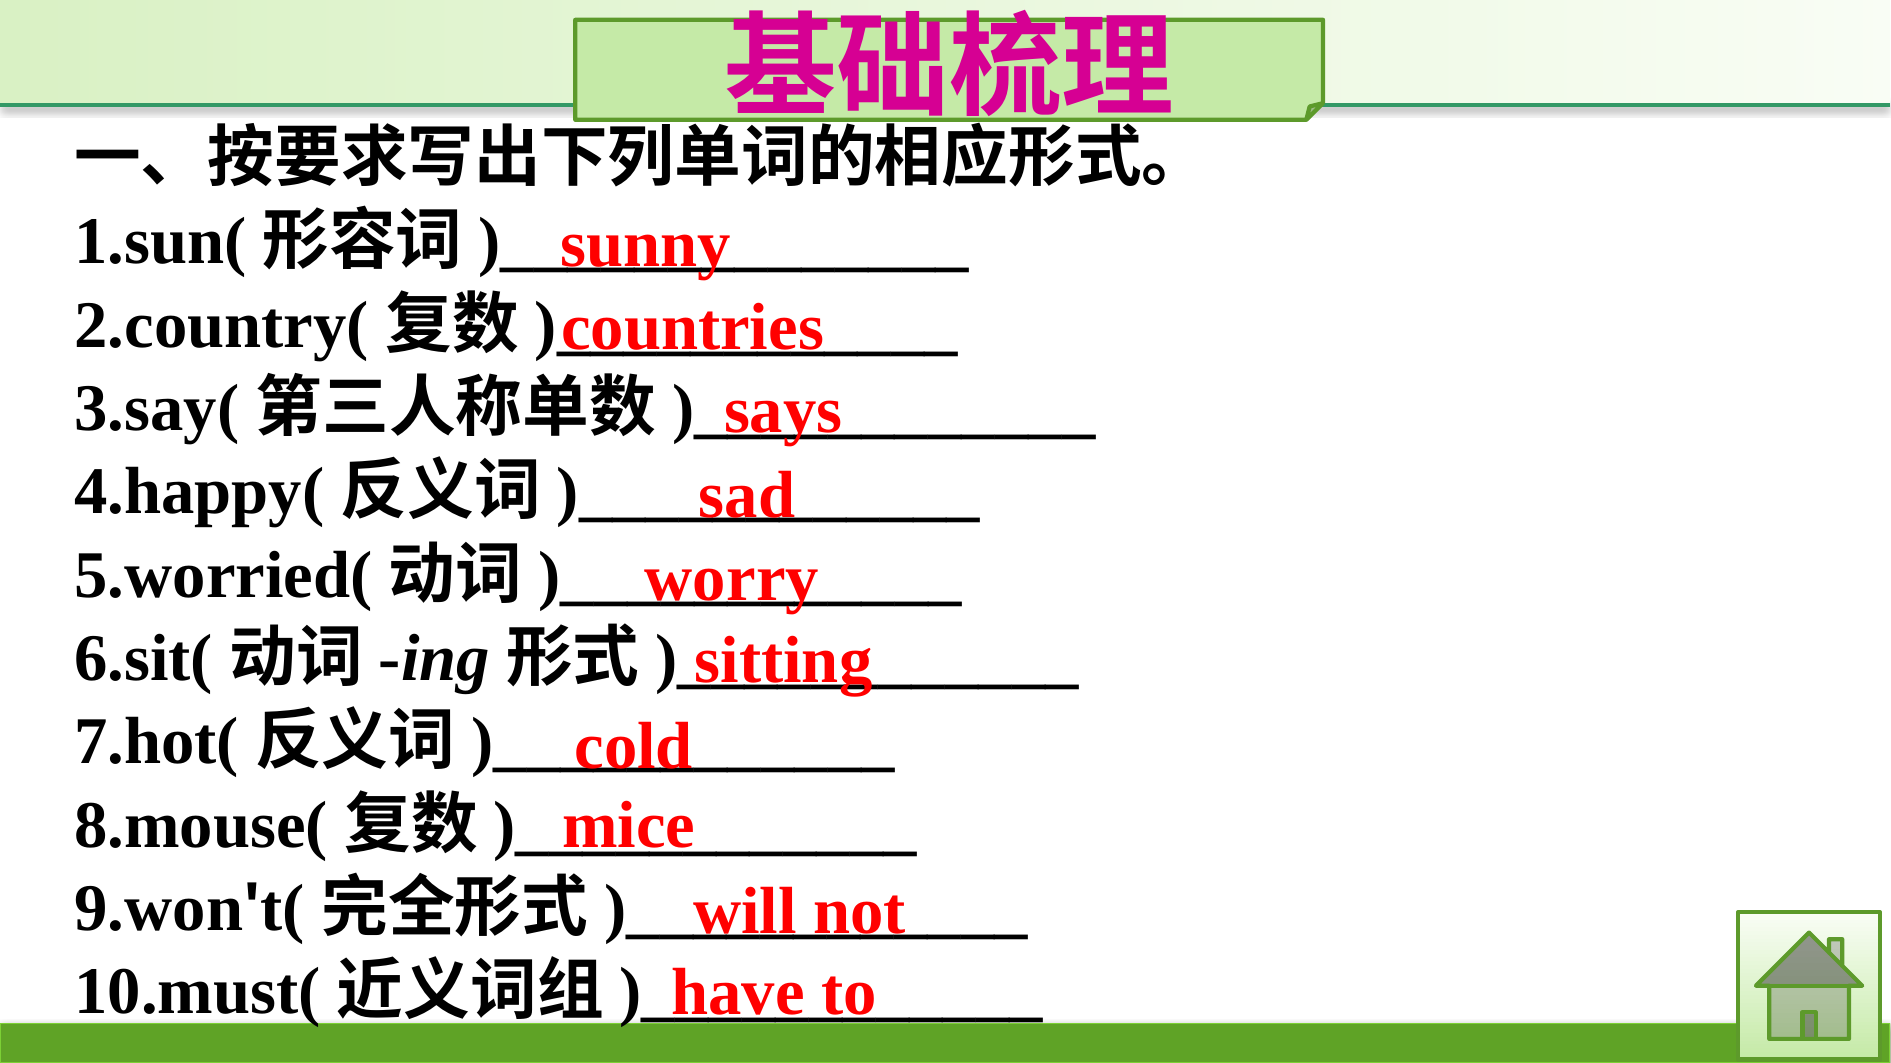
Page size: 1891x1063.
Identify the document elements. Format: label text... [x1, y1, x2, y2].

text_box 一、按要求写出下列单词的相应形式。 1.sun(形容词)______________ 2.country(复数)____________ 3.say(第三人称单数)____________ 4.happy(反义词)____________ 5.worried(动词)____________ 6.sit(动词-ing形式)____________ 7.hot(反义词)____________ 8.mouse(复数)____________ 9.won't(完全形式)____________ 10.must(近义词组)____________ [59, 103, 1833, 1035]
text_box sitting [679, 608, 888, 704]
text_box says [709, 358, 859, 454]
text_box sunny [546, 192, 747, 275]
text_box cold [559, 694, 709, 773]
text_box have to [656, 940, 893, 1035]
text_box countries [546, 275, 840, 370]
text_box will not [678, 859, 922, 955]
text_box mice [547, 773, 711, 868]
text_box sad [684, 443, 811, 526]
text_box 基础梳理 [573, 17, 1326, 103]
text_box worry [630, 526, 835, 622]
